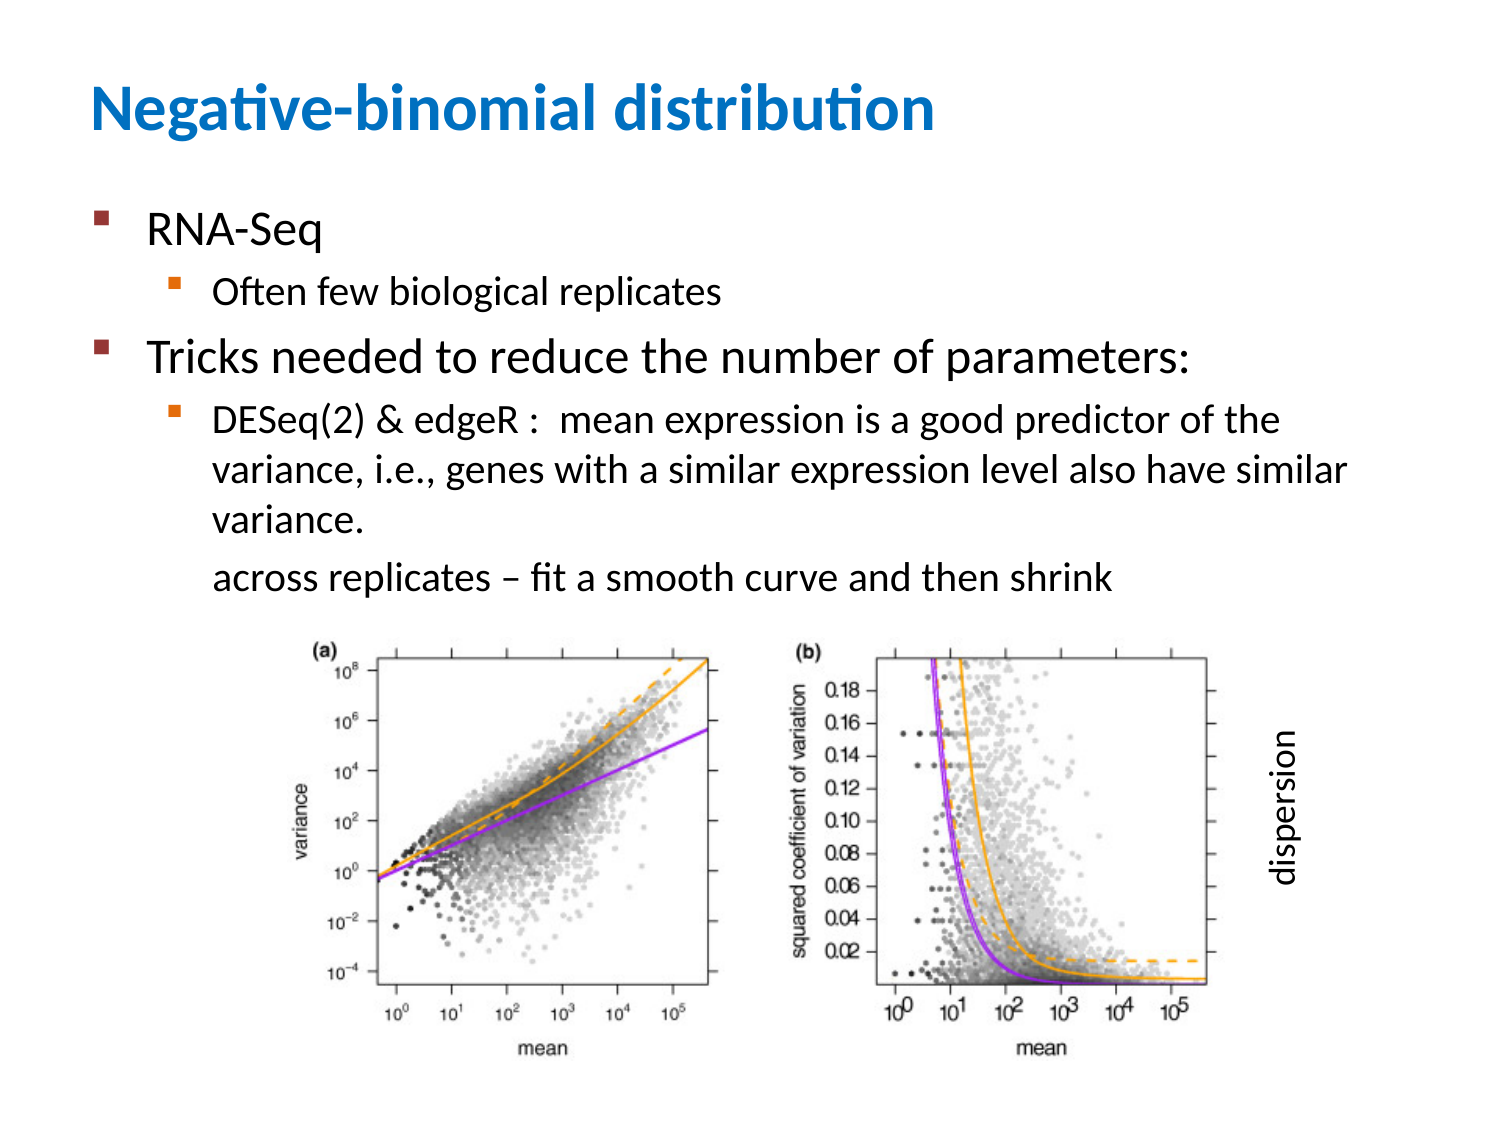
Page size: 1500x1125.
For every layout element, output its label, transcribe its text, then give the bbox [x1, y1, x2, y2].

title Negative-binomial distribution [74, 44, 1426, 163]
text_box dispersion [1249, 728, 1326, 902]
picture [287, 637, 1226, 1062]
list RNA-Seq Often few biological replicates Tricks needed to reduce the number of parameters: DESeq(2) & edgeR : mean expression is a good predictor of the variance, i.e., genes with a similar expression level also have similar variance. across replicates – fit a smooth curve and then shrink [74, 187, 1426, 1101]
